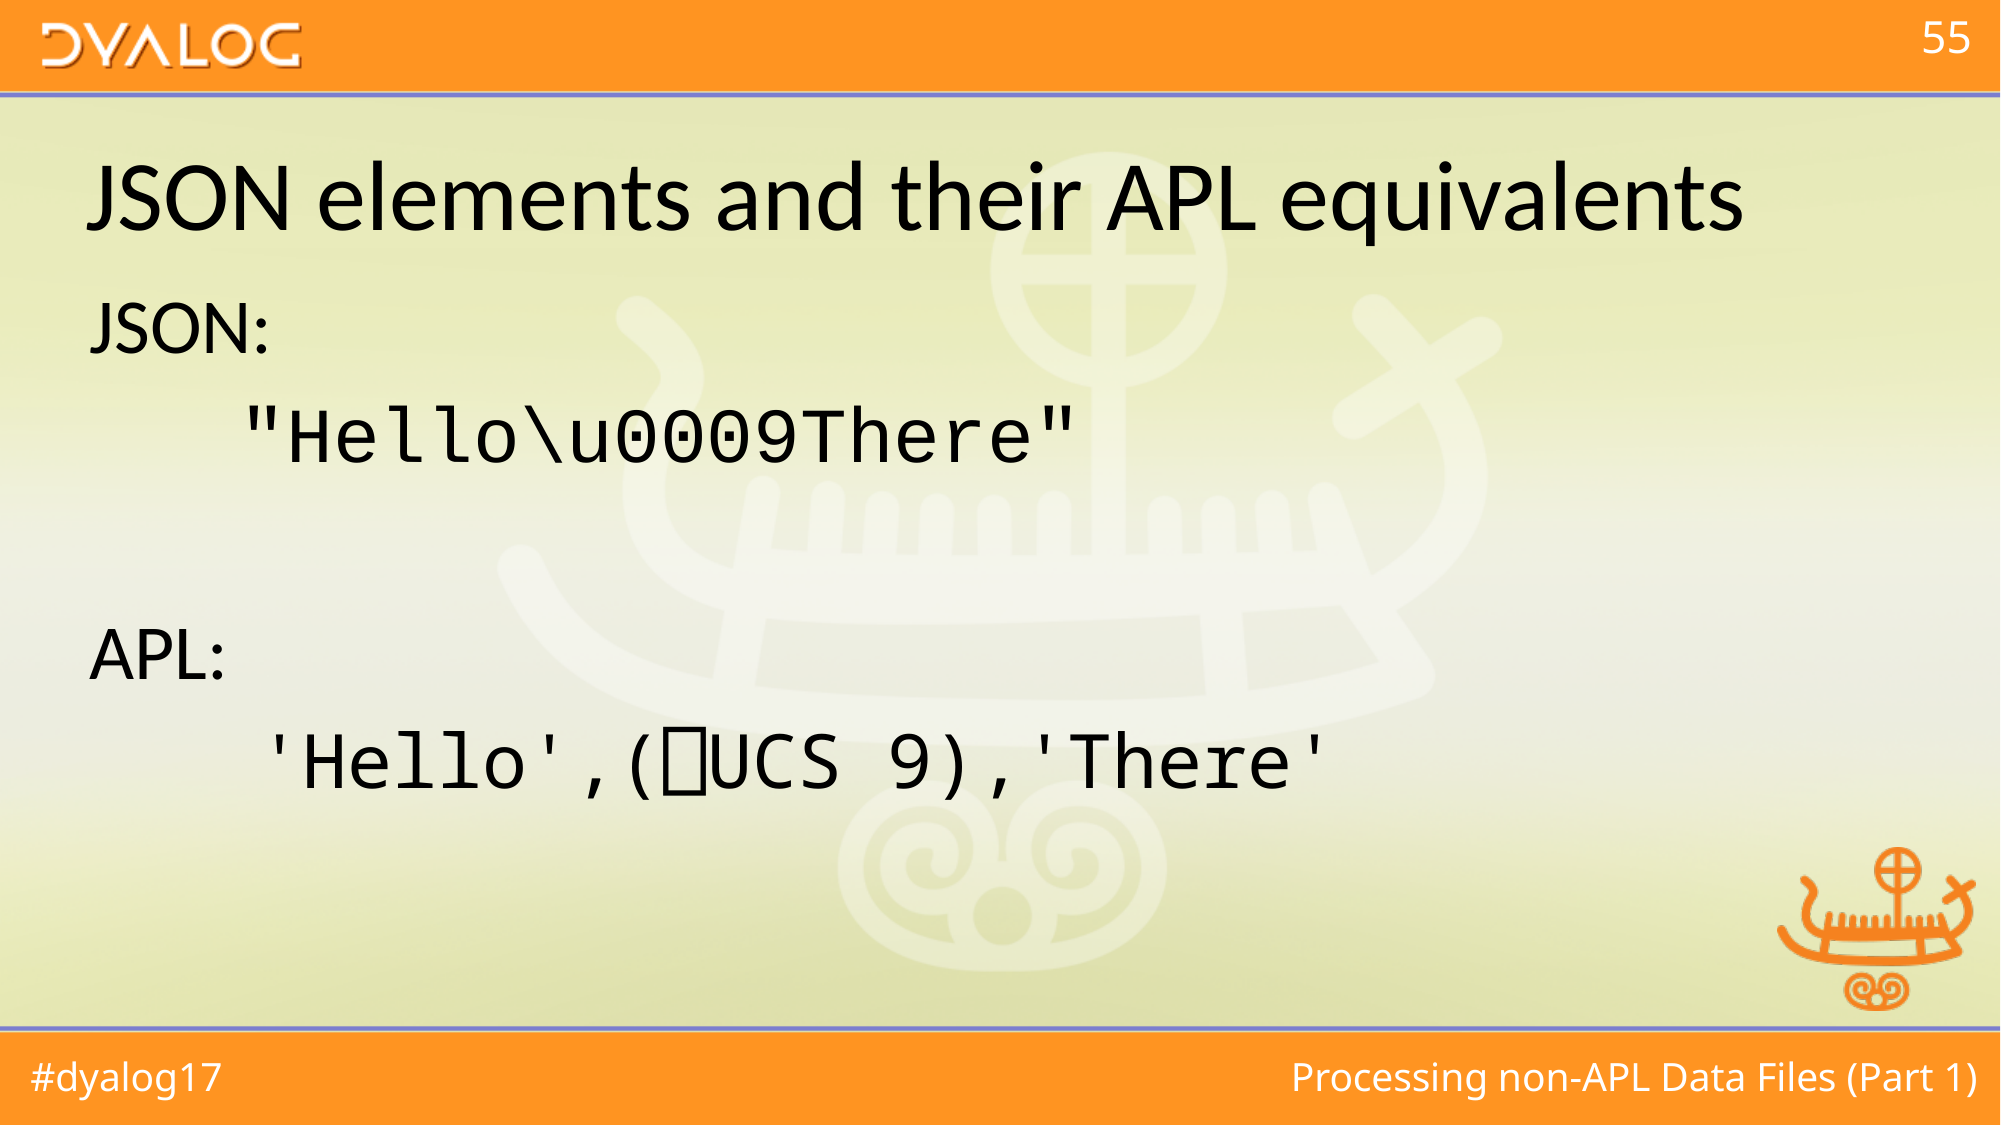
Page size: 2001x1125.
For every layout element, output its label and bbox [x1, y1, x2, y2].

picture [0, 0, 2001, 1125]
list [74, 267, 1426, 1011]
title [70, 125, 1900, 256]
